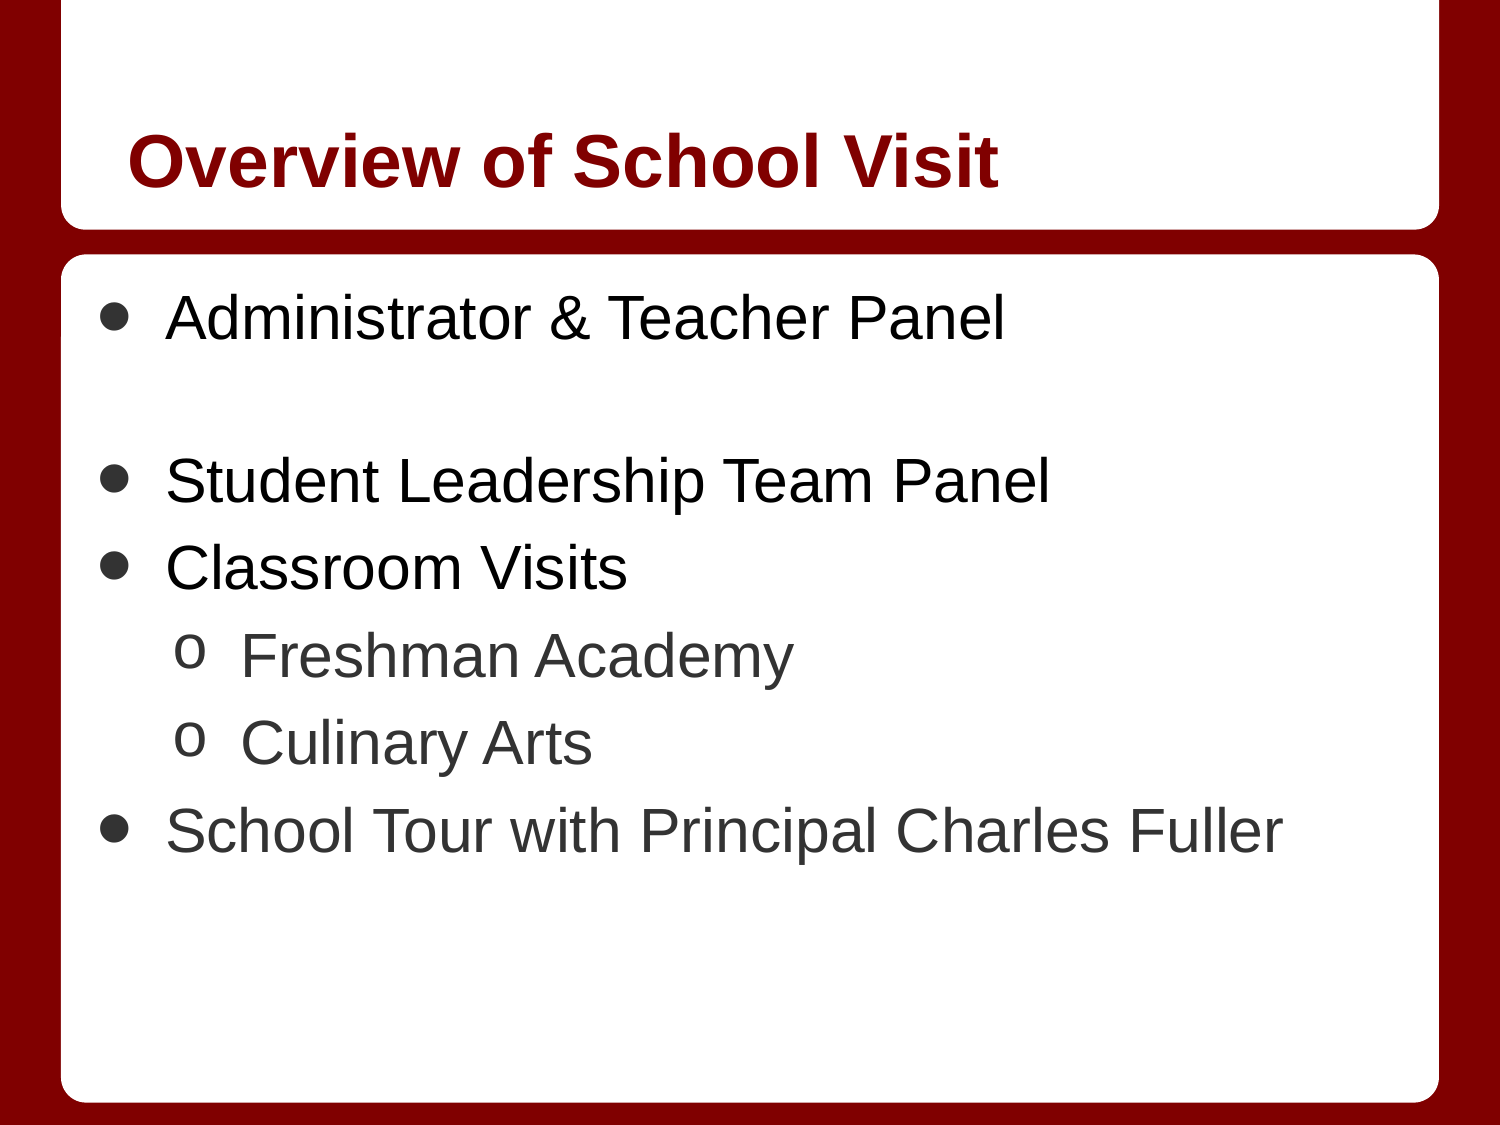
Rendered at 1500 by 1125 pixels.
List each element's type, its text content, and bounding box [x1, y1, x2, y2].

list Administrator & Teacher Panel Student Leadership Team Panel Classroom Visits Freshman Academy Culinary Arts School Tour with Principal Charles Fuller [75, 262, 1425, 931]
title Overview of School Visit [75, 0, 1425, 218]
